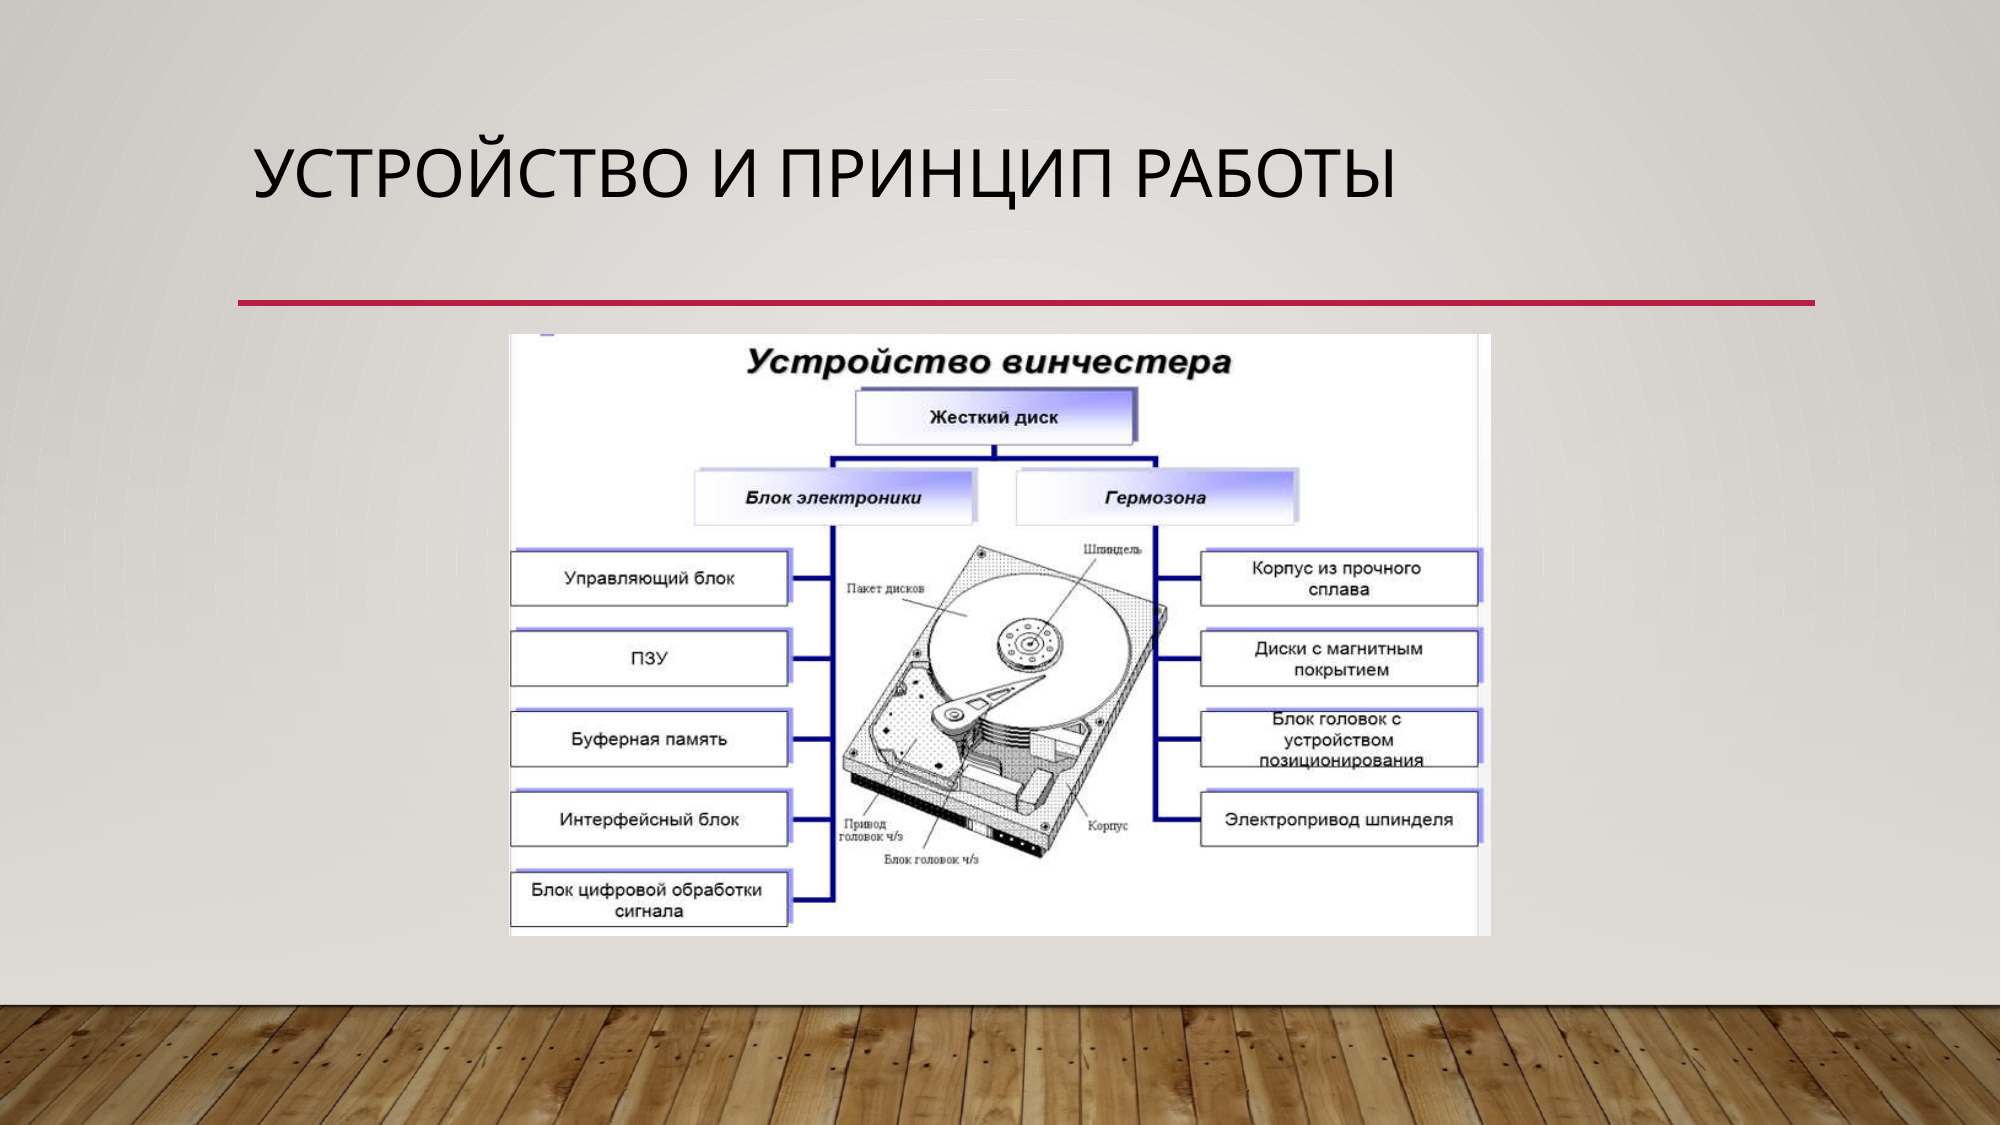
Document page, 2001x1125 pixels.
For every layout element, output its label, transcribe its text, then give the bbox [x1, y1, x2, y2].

title Устройство и принцип работы [238, 131, 1814, 305]
picture [0, 1005, 2000, 1125]
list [509, 334, 1491, 937]
